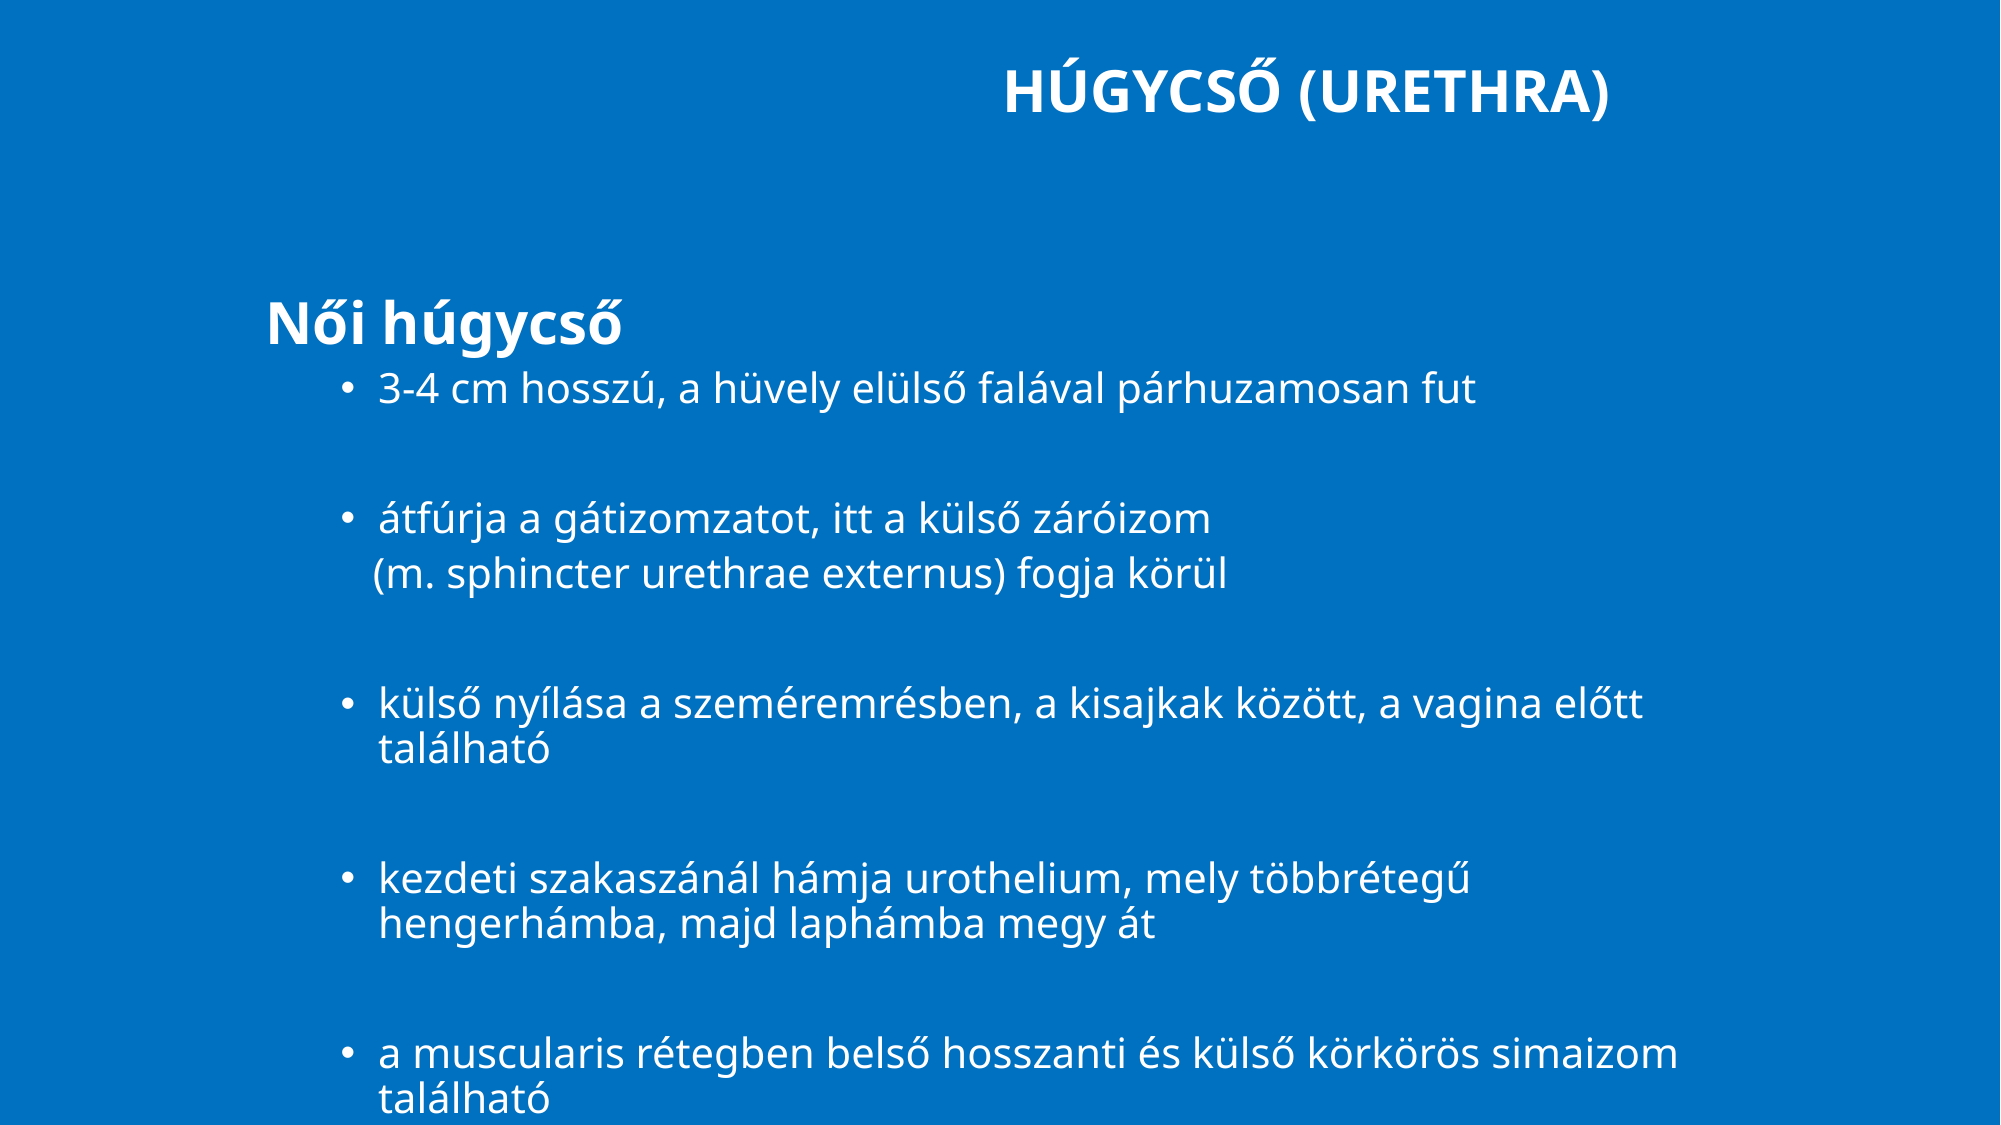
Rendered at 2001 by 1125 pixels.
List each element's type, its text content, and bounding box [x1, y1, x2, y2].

list Női húgycső 3-4 cm hosszú, a hüvely elülső falával párhuzamosan fut átfúrja a gátizomzatot, itt a külső záróizom (m. sphincter urethrae externus) fogja körül külső nyílása a szeméremrésben, a kisajkak között, a vagina előtt található kezdeti szakaszánál hámja urothelium, mely többrétegű hengerhámba, majd laphámba megy át a muscularis rétegben belső hosszanti és külső körkörös simaizom található [250, 286, 1704, 1125]
title Húgycső (urethra) [350, 50, 1625, 138]
